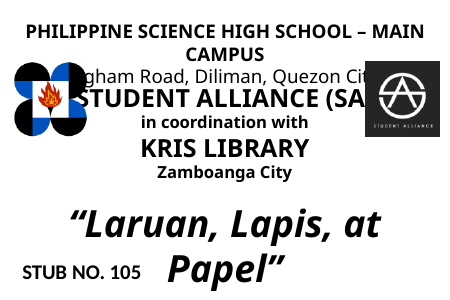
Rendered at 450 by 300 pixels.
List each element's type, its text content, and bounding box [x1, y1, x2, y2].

text_box “Laruan, Lapis, at Papel” [0, 192, 450, 298]
picture [12, 60, 88, 137]
text_box STUB NO. 105 [7, 251, 213, 292]
text_box STUDENT ALLIANCE (SA) in coordination with KRIS LIBRARY Zamboanga City [0, 74, 450, 190]
text_box PHILIPPINE SCIENCE HIGH SCHOOL – MAIN CAMPUS Agham Road, Diliman, Quezon City [0, 12, 450, 74]
picture [364, 60, 441, 137]
